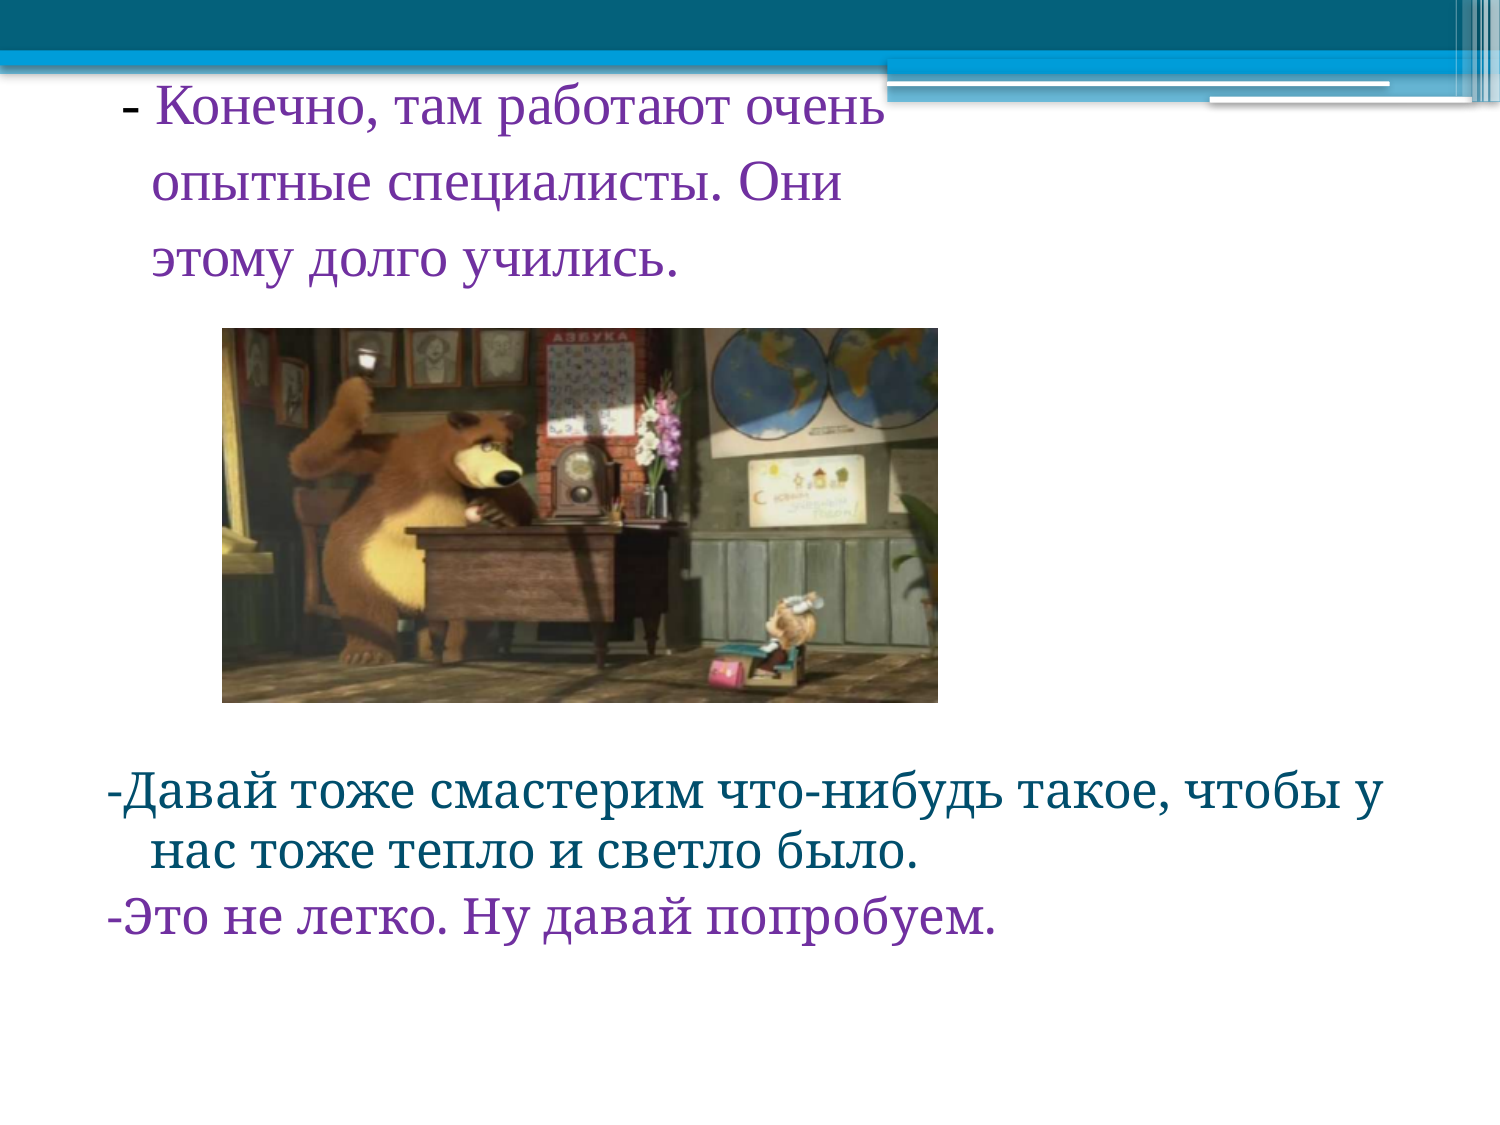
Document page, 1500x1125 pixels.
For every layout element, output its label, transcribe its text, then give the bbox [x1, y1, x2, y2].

list - Конечно, там работают очень опытные специалисты. Они этому долго учились. -Давай тоже смастерим что-нибудь такое, чтобы у нас тоже тепло и светло было. -Это не легко. Ну давай попробуем. [74, 58, 1426, 1079]
picture [222, 327, 938, 704]
